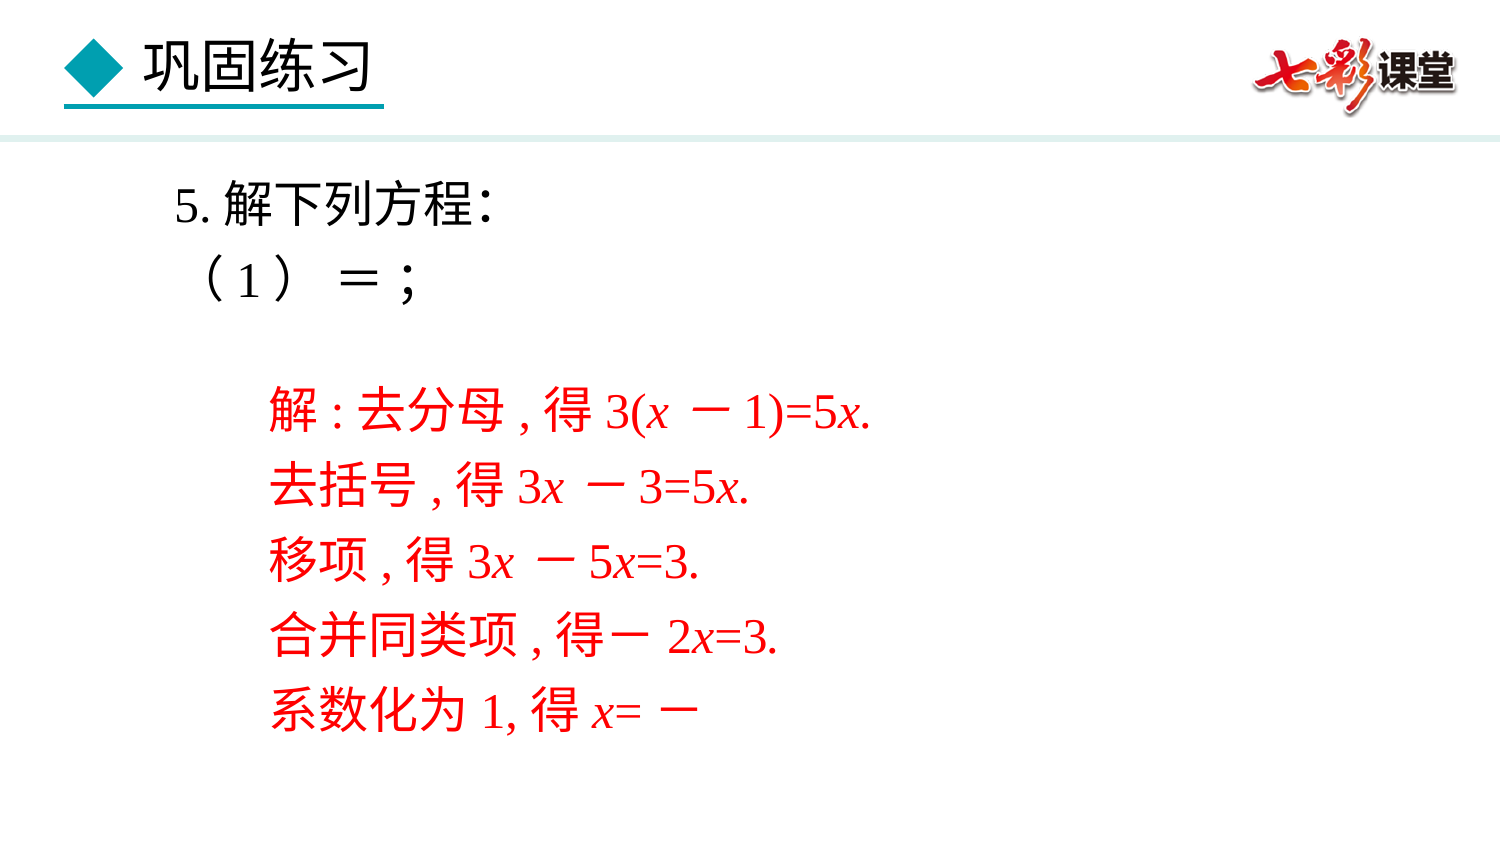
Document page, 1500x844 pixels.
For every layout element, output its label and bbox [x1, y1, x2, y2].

picture [1249, 32, 1461, 118]
